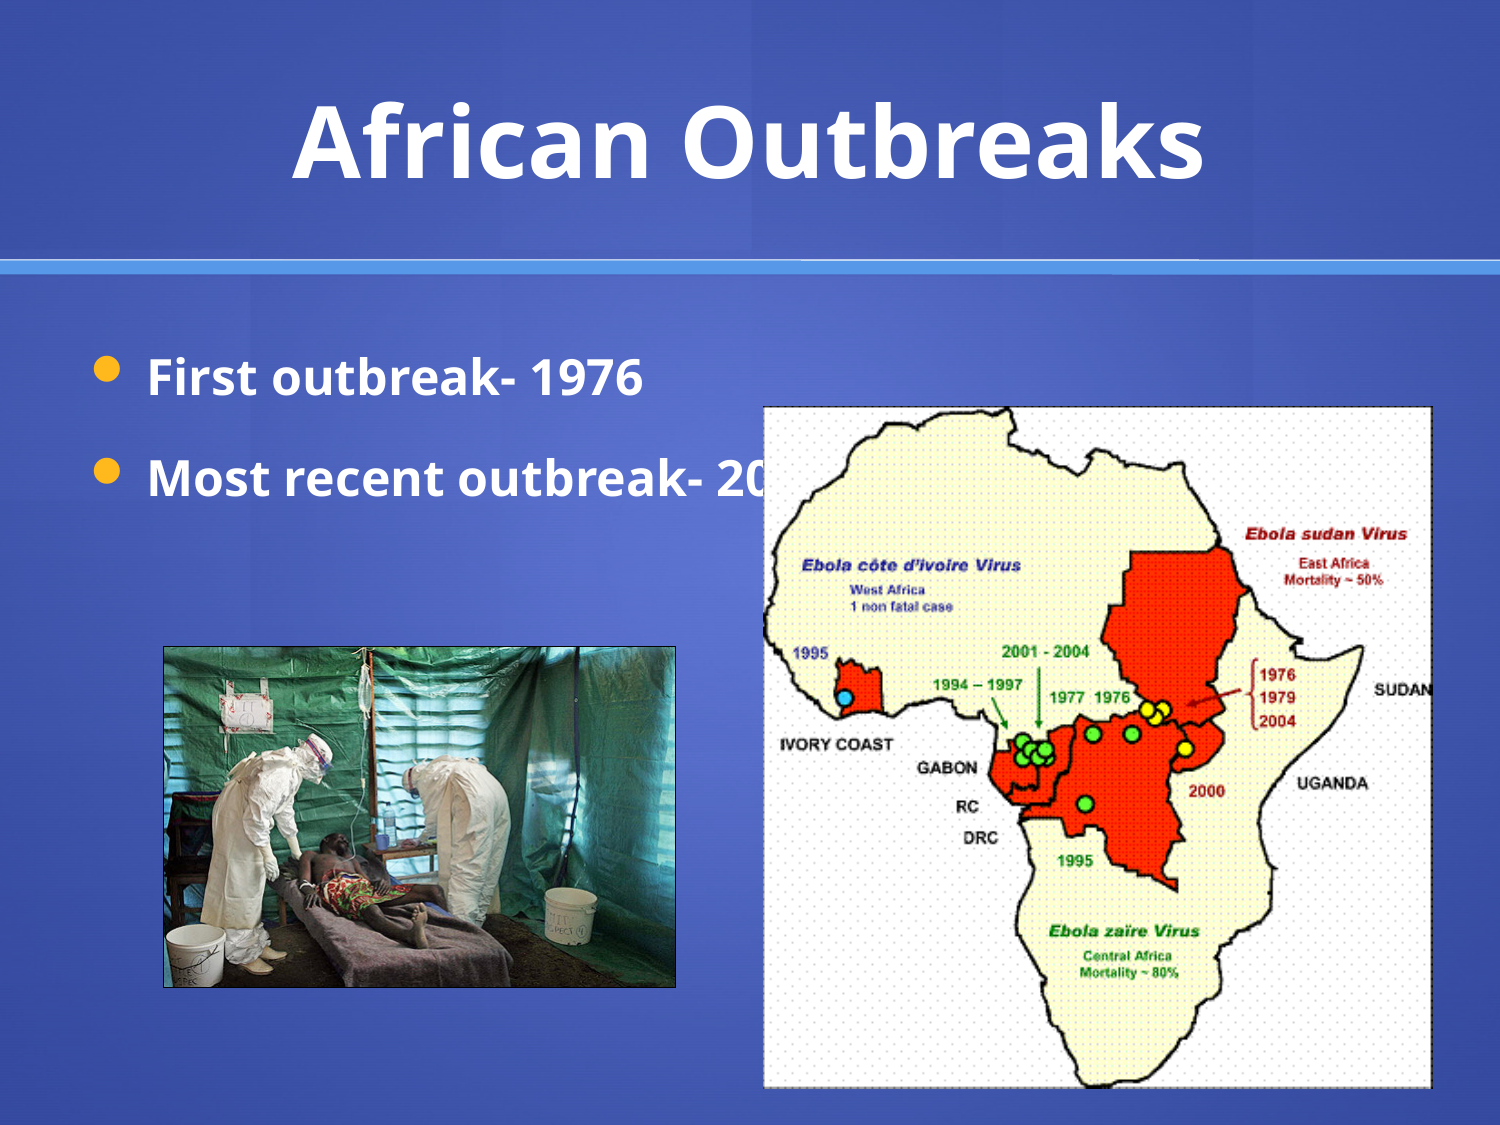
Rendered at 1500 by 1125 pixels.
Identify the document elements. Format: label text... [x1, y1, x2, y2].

list First outbreak- 1976 Most recent outbreak- 2011 [75, 337, 1425, 988]
picture [762, 405, 1434, 1090]
title African Outbreaks [75, 45, 1425, 233]
picture [162, 645, 677, 989]
